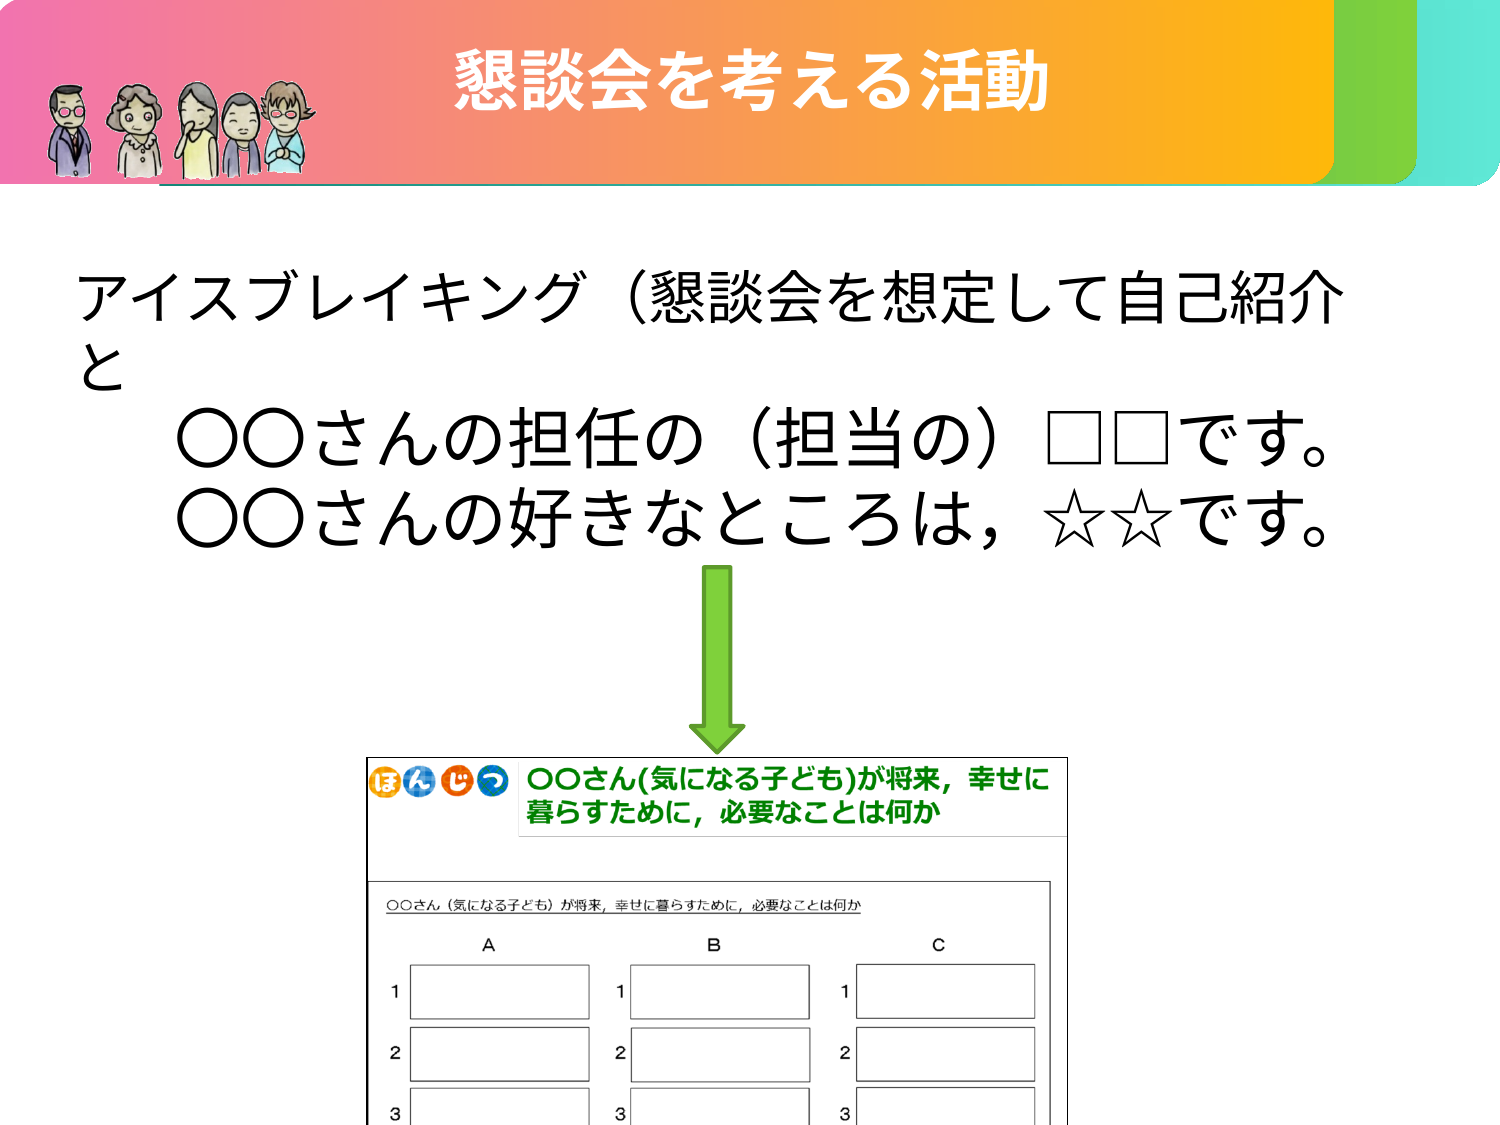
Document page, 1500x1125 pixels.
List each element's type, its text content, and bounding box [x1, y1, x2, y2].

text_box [0, 0, 1335, 185]
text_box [1336, 0, 1418, 185]
text_box 〇〇さんの担任の（担当の）□□です。 〇〇さんの好きなところは，☆☆です。 [159, 389, 1391, 565]
picture [25, 70, 330, 182]
picture [367, 757, 1068, 1125]
text_box アイスブレイキング（懇談会を想定して自己紹介と [57, 253, 1391, 409]
text_box [688, 565, 746, 755]
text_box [1419, 0, 1500, 187]
